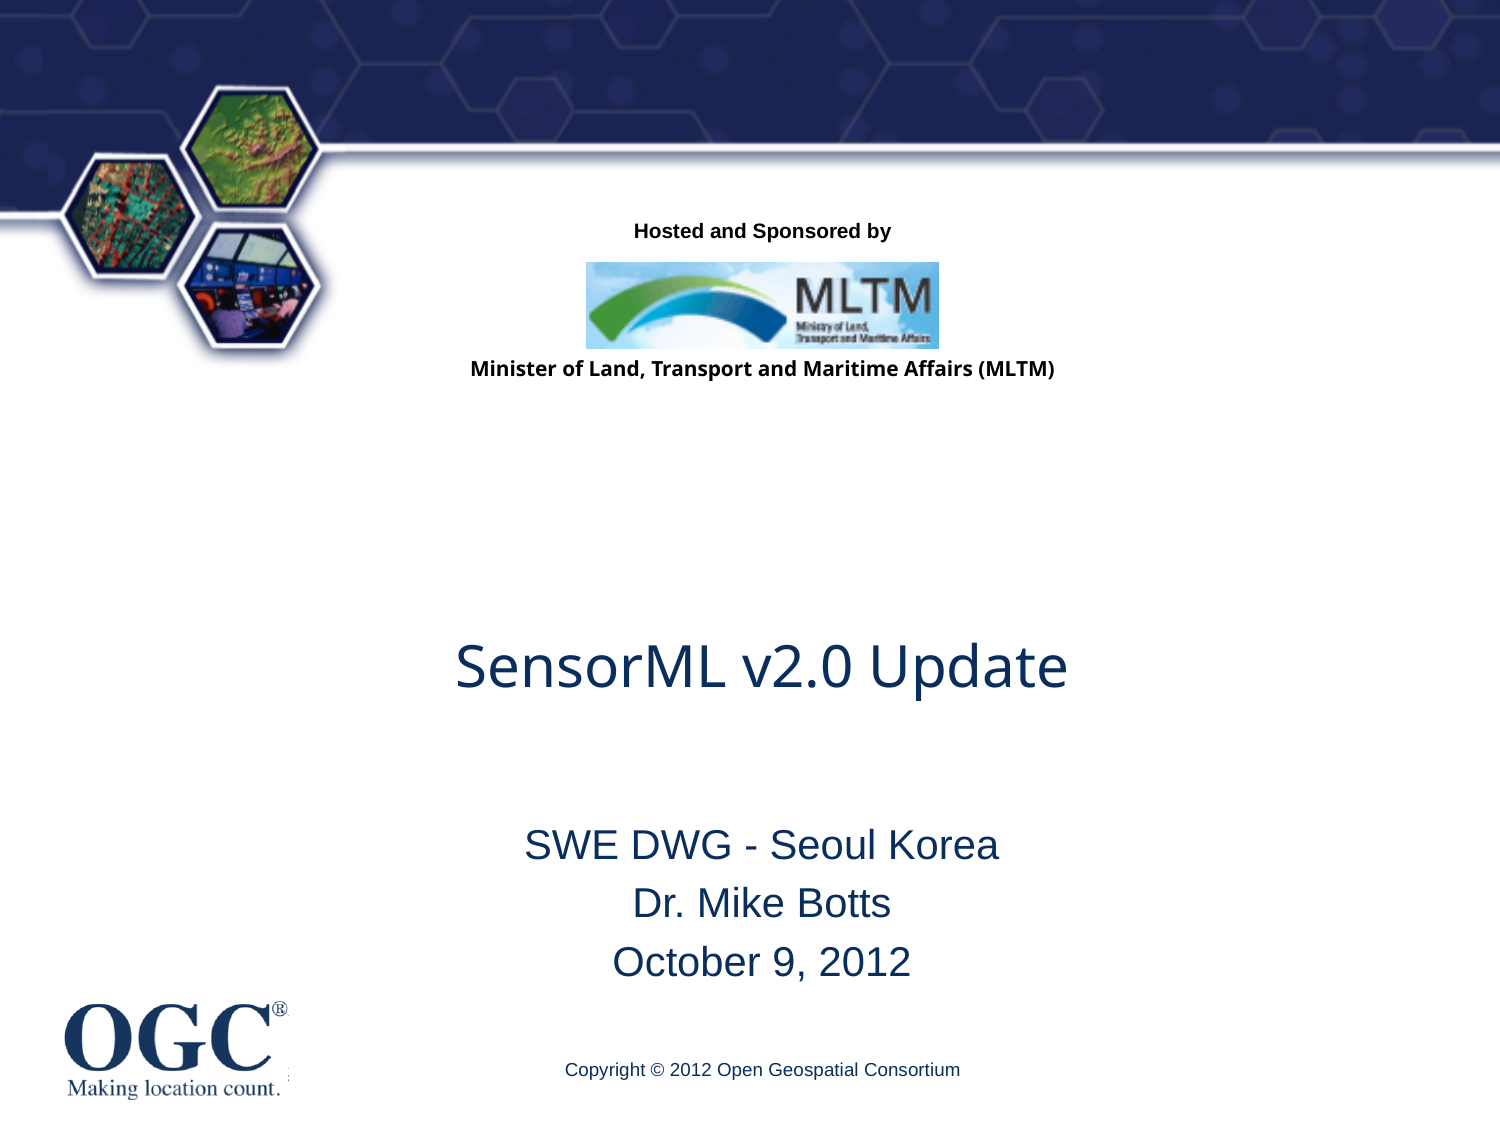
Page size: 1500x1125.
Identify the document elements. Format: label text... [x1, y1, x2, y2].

picture [62, 999, 289, 1100]
picture [0, 0, 1500, 369]
subtitle SWE DWG - Seoul Korea Dr. Mike Botts October 9, 2012 [236, 810, 1288, 1064]
footer Copyright © 2012 Open Geospatial Consortium [493, 1049, 1032, 1101]
title SensorML v2.0 Update [124, 574, 1401, 763]
